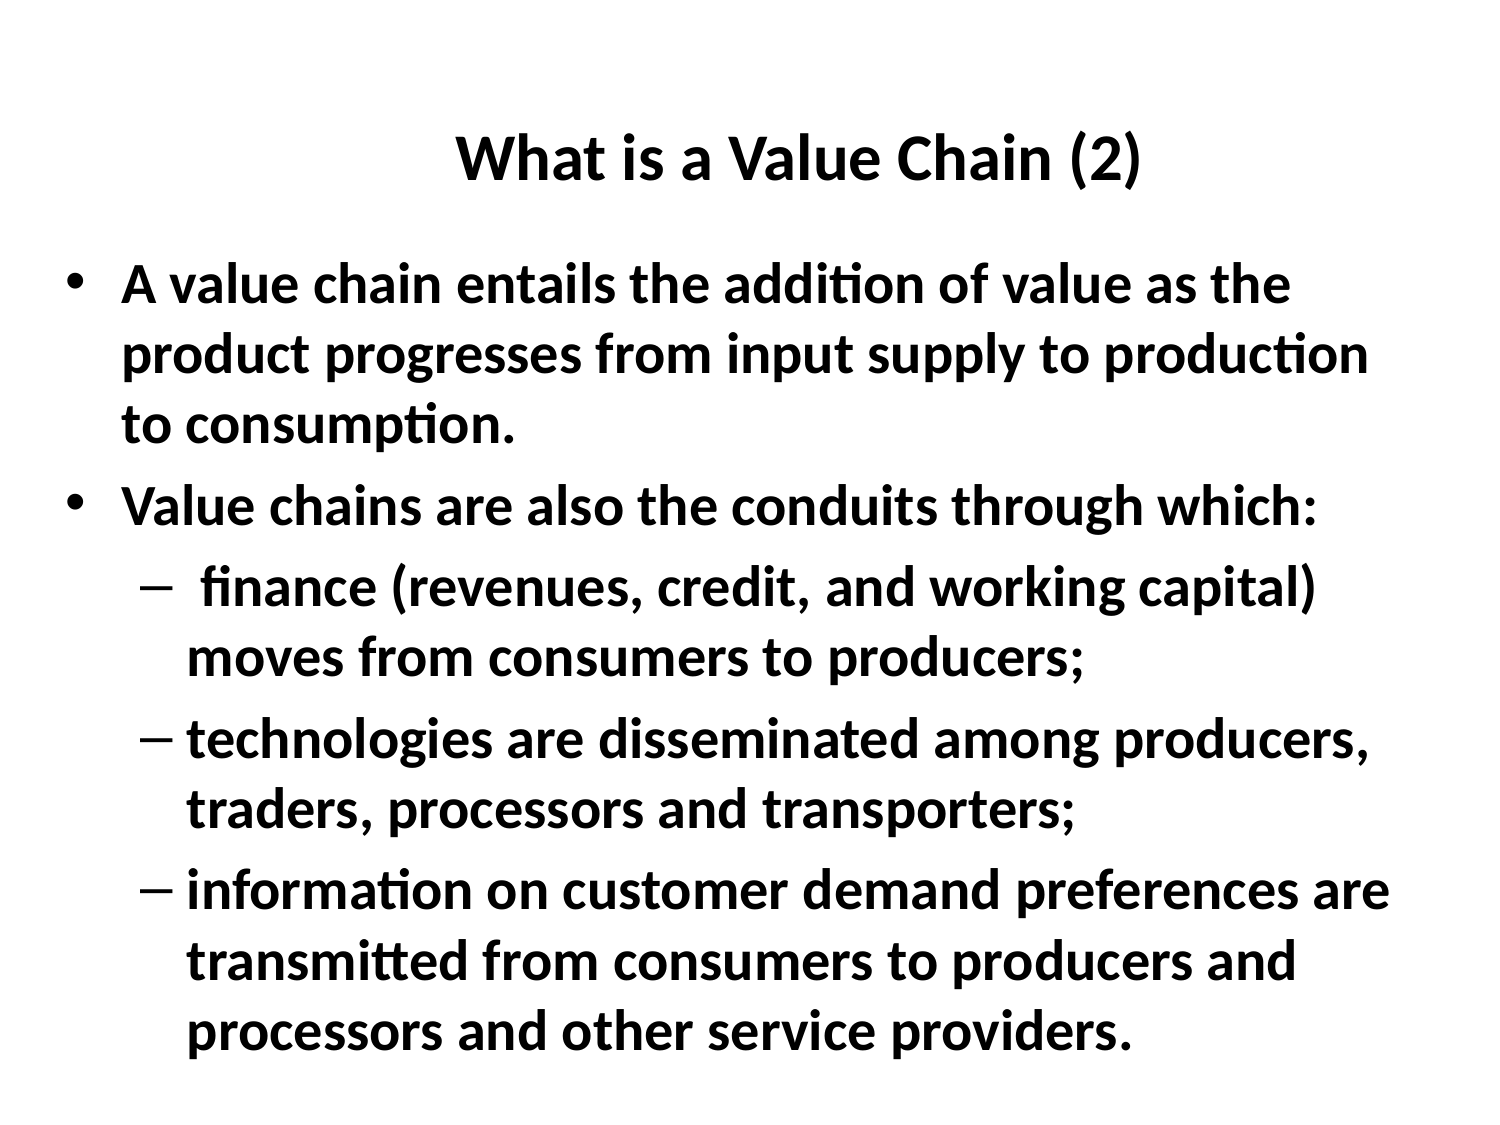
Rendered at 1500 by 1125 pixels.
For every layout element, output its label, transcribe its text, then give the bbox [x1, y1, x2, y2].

text_box What is a Value Chain (2) [124, 60, 1475, 248]
list A value chain entails the addition of value as the product progresses from input supply to production to consumption. Value chains are also the conduits through which: finance (revenues, credit, and working capital) moves from consumers to producers; technologies are disseminated among producers, traders, processors and transporters; information on customer demand preferences are transmitted from consumers to producers and processors and other service providers. [50, 237, 1438, 1100]
